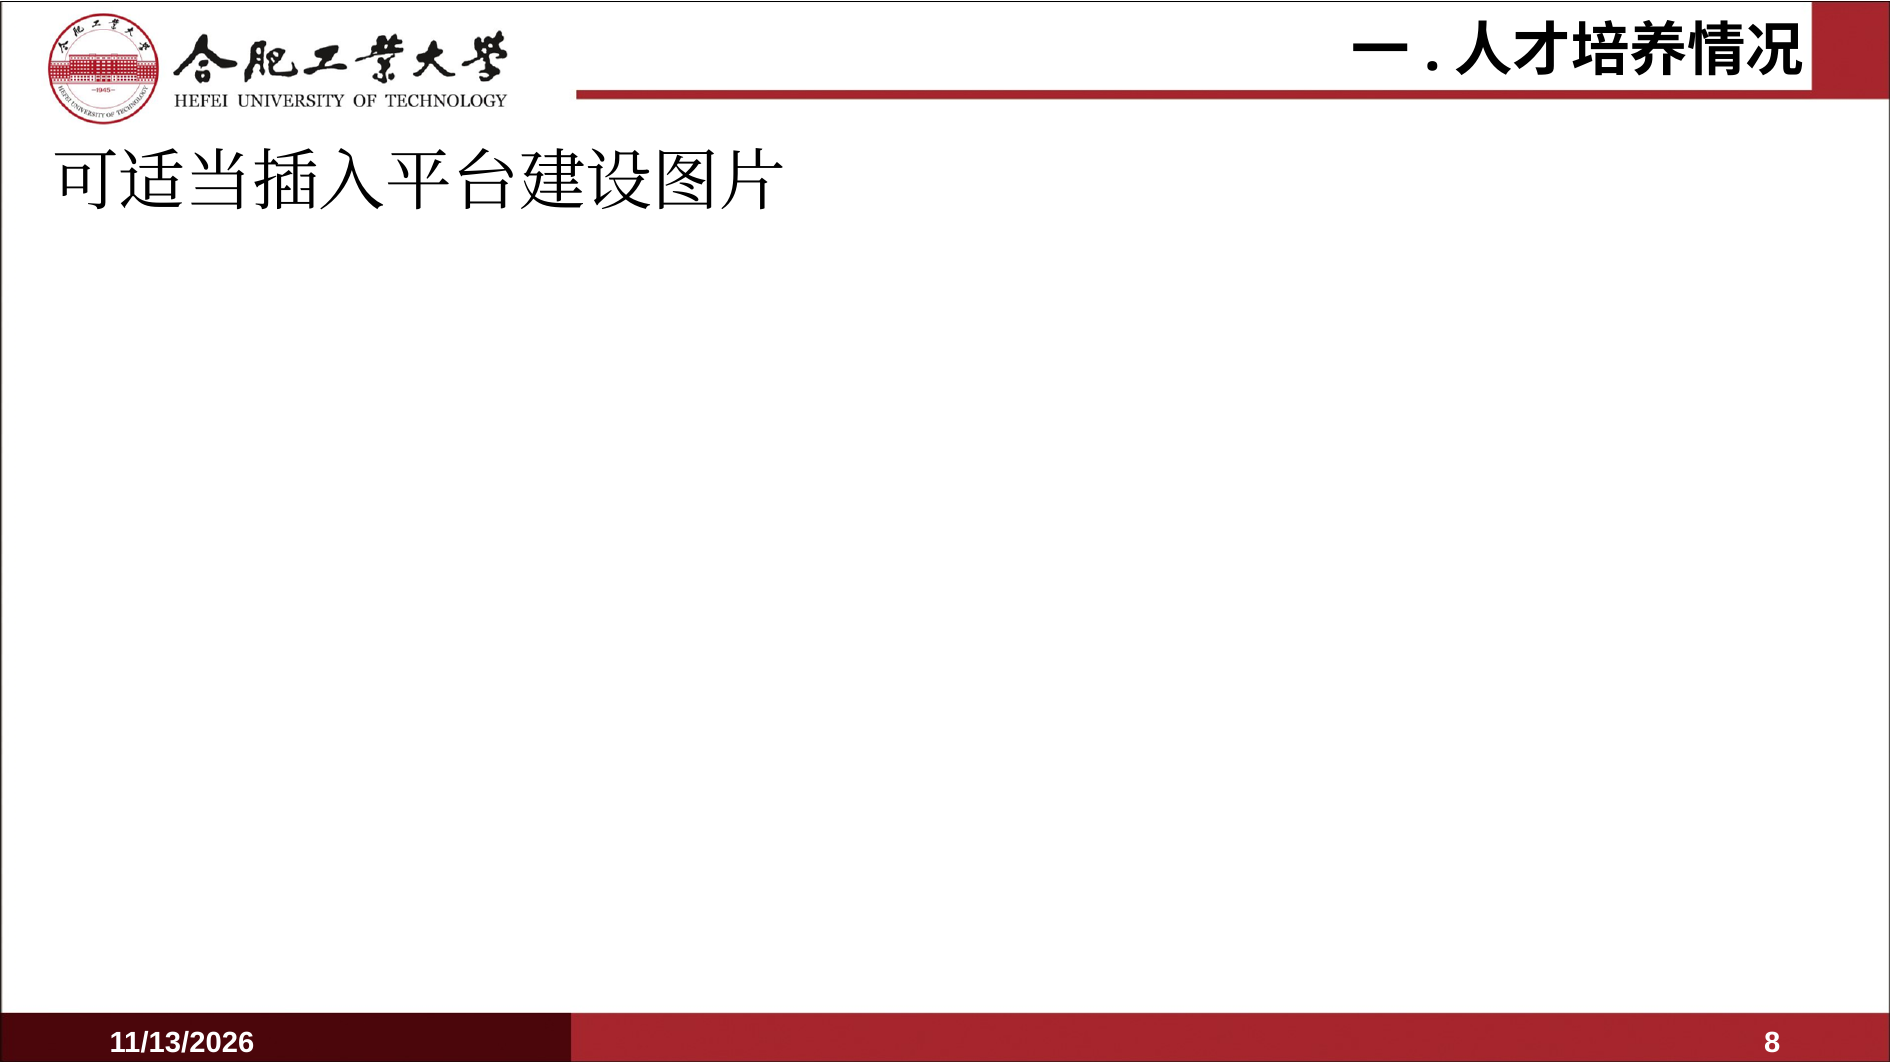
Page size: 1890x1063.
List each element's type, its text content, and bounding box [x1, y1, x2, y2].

picture [0, 1, 1890, 1062]
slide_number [94, 1015, 536, 1063]
list 可适当插入平台建设图片 [37, 129, 1838, 981]
slide_number 7 [1354, 1015, 1796, 1063]
title 一.人才培养情况 [587, 0, 1820, 95]
